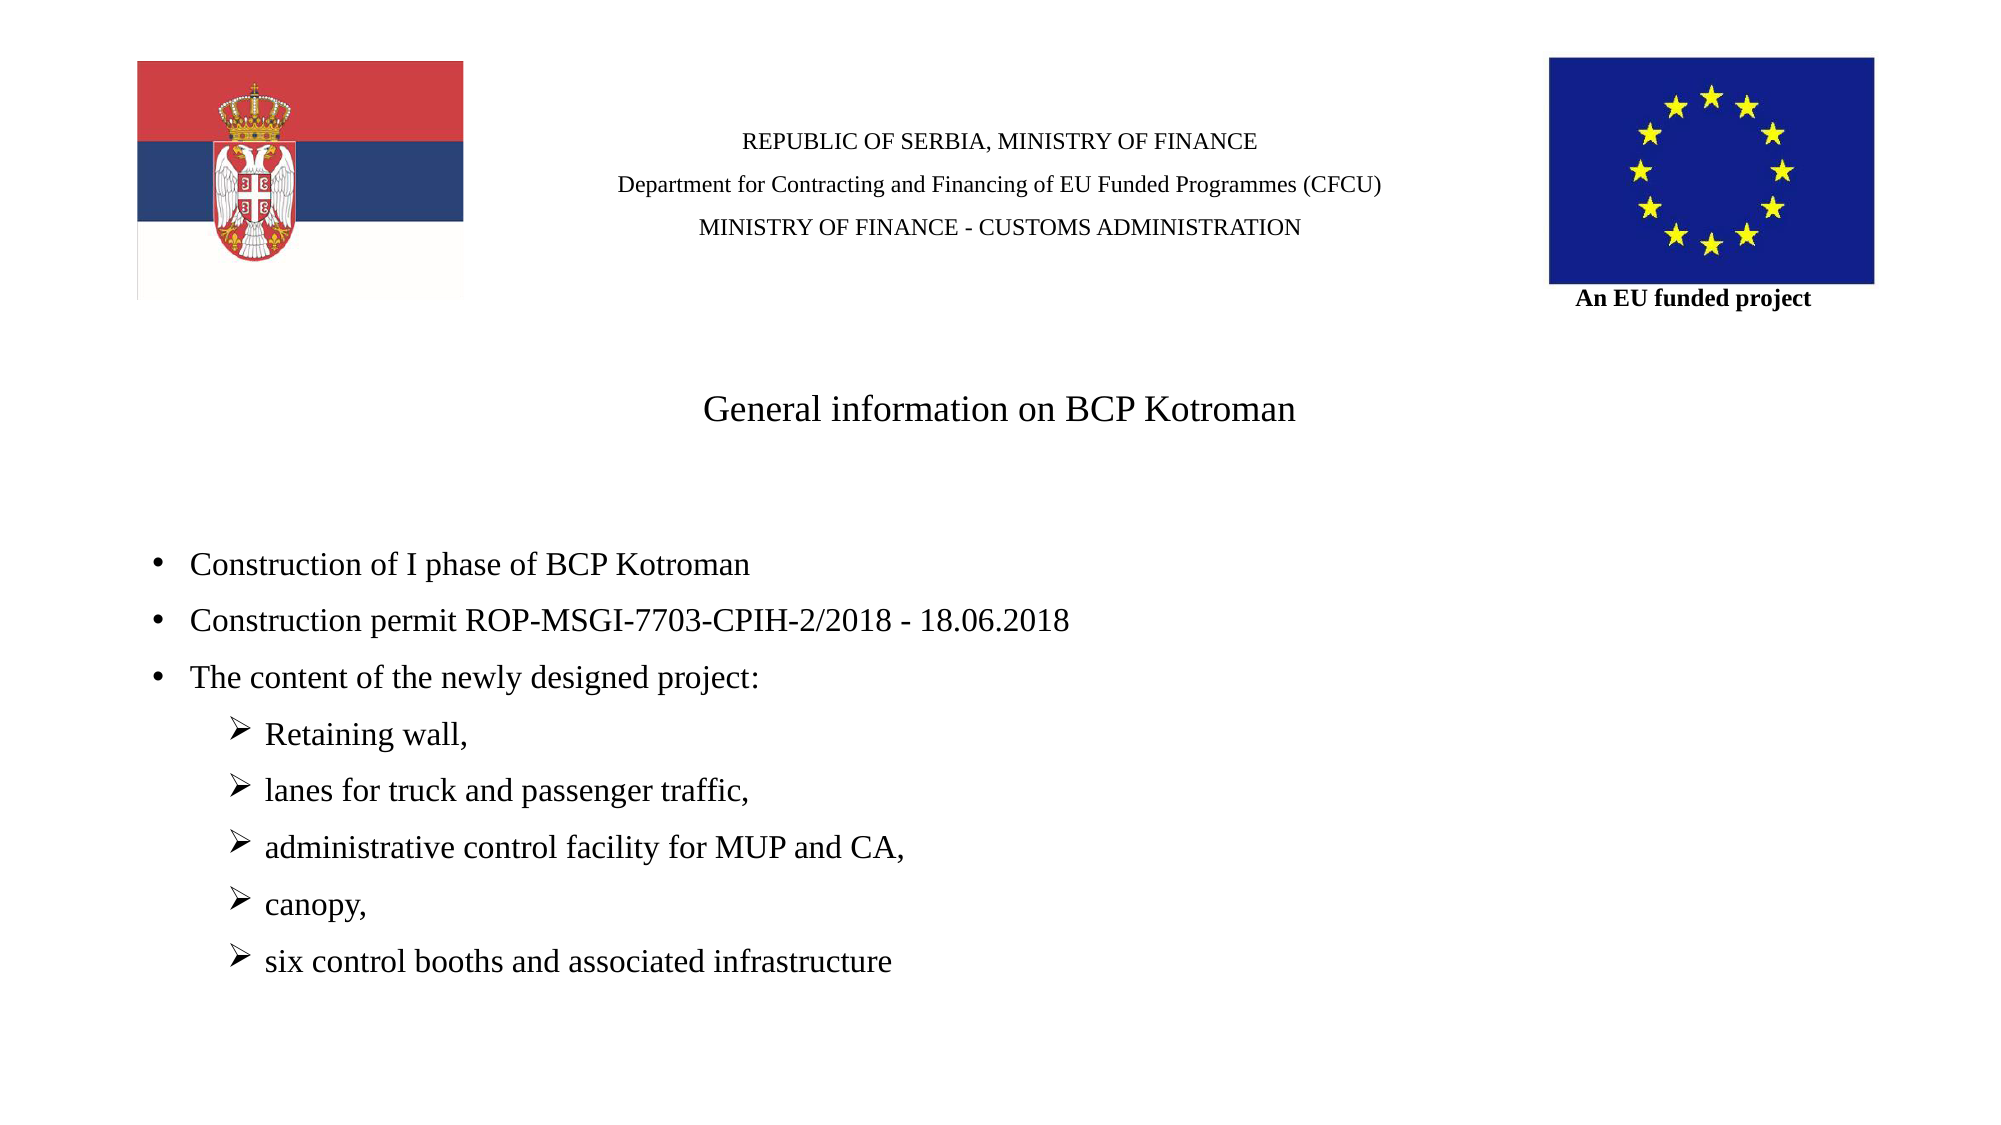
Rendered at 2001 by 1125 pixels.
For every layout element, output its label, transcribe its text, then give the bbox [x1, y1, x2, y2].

picture [137, 61, 464, 300]
list An EU funded project General information on BCP Kotroman Construction of I phase of BCP Kotroman Construction permit ROP-MSGI-7703-CPIH-2/2018 - 18.06.2018 The content of the newly designed project: Retaining wall, lanes for truck and passenger traffic, administrative control facility for MUP and CA, canopy, six control booths and associated infrastructure [137, 277, 1863, 1014]
picture [1542, 51, 1879, 289]
title REPUBLIC OF SERBIA, MINISTRY OF FINANCE Department for Contracting and Financing of EU Funded Programmes (CFCU) MINISTRY OF FINANCE - CUSTOMS ADMINISTRATION [137, 59, 1542, 277]
